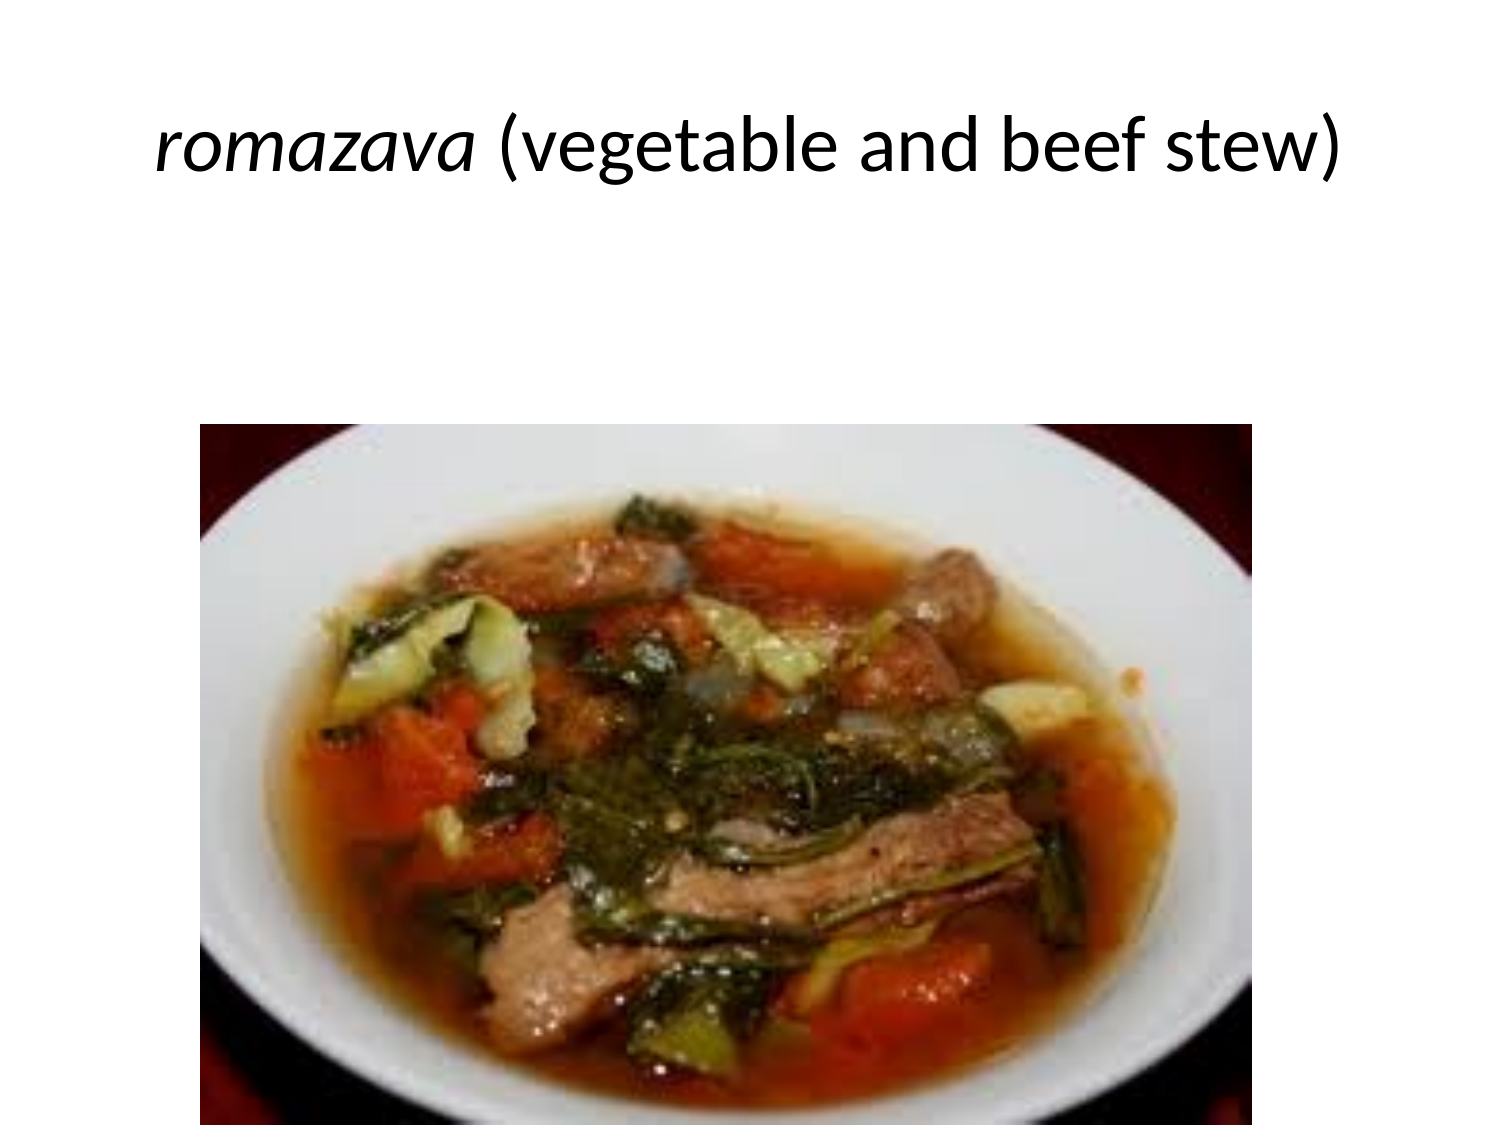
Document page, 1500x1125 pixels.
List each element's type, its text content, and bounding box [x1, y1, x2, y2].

picture [199, 424, 1253, 1125]
title romazava (vegetable and beef stew) [75, 45, 1425, 233]
